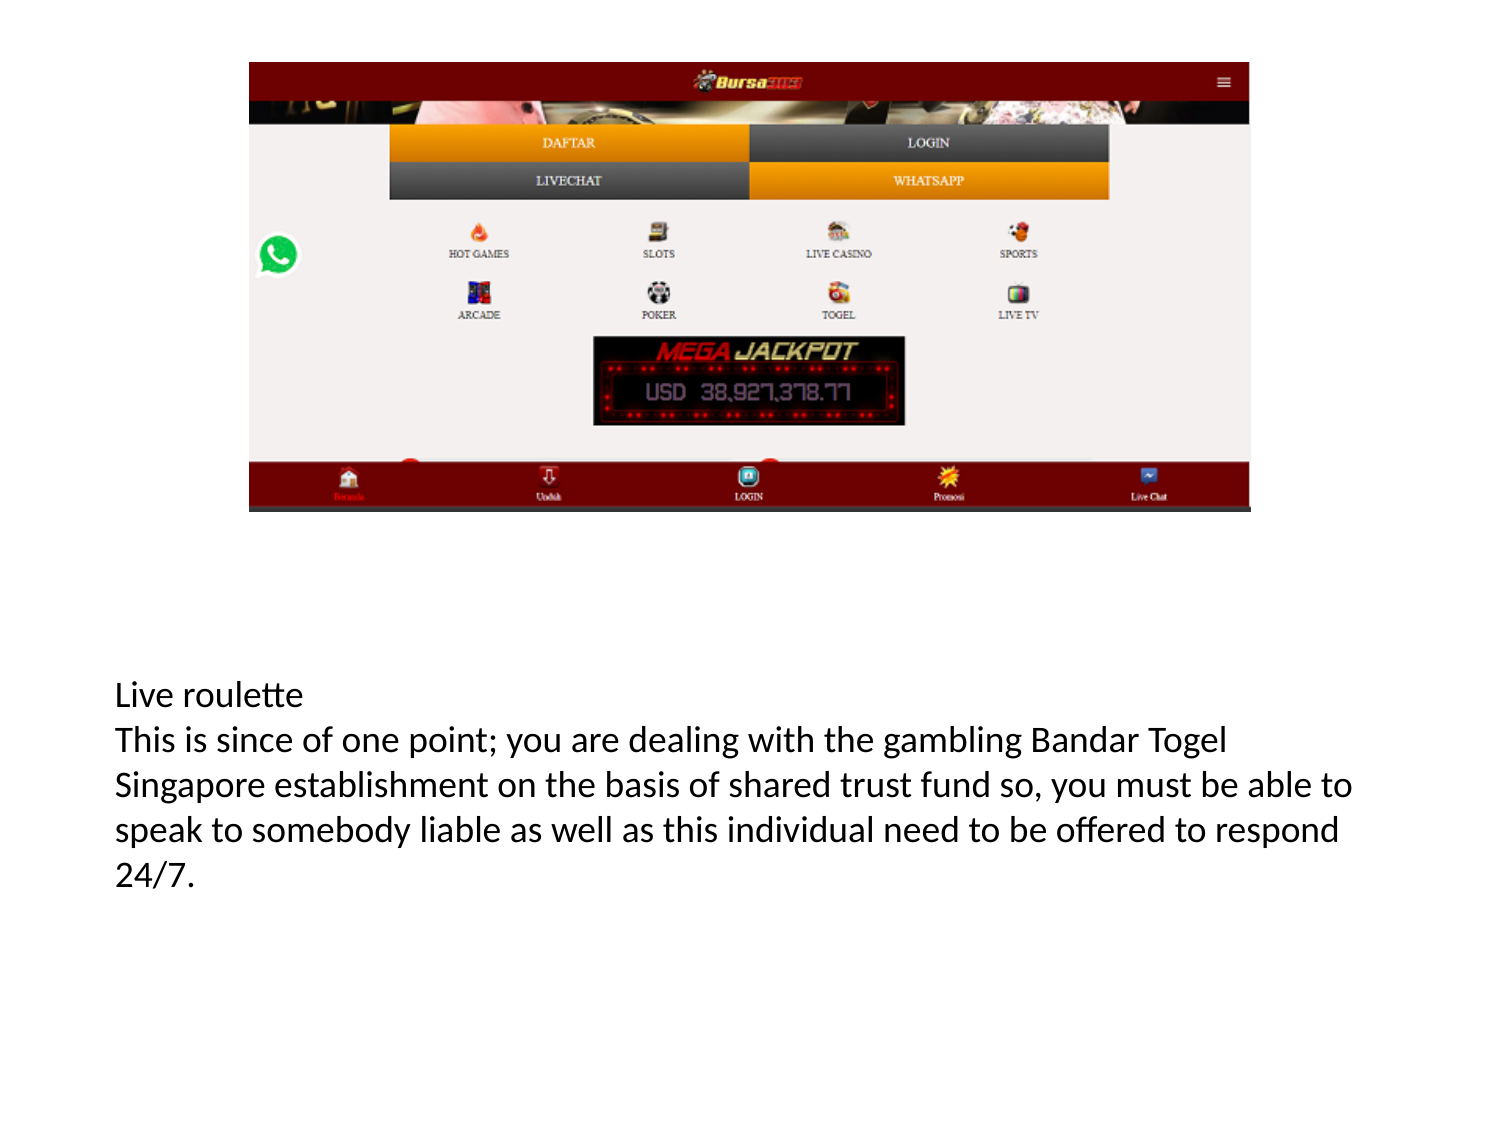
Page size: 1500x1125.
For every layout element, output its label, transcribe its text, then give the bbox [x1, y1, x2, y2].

picture [249, 62, 1251, 512]
text_box Live roulette This is since of one point; you are dealing with the gambling Bandar Togel Singapore establishment on the basis of shared trust fund so, you must be able to speak to somebody liable as well as this individual need to be offered to respond 24/7. [99, 662, 1400, 948]
